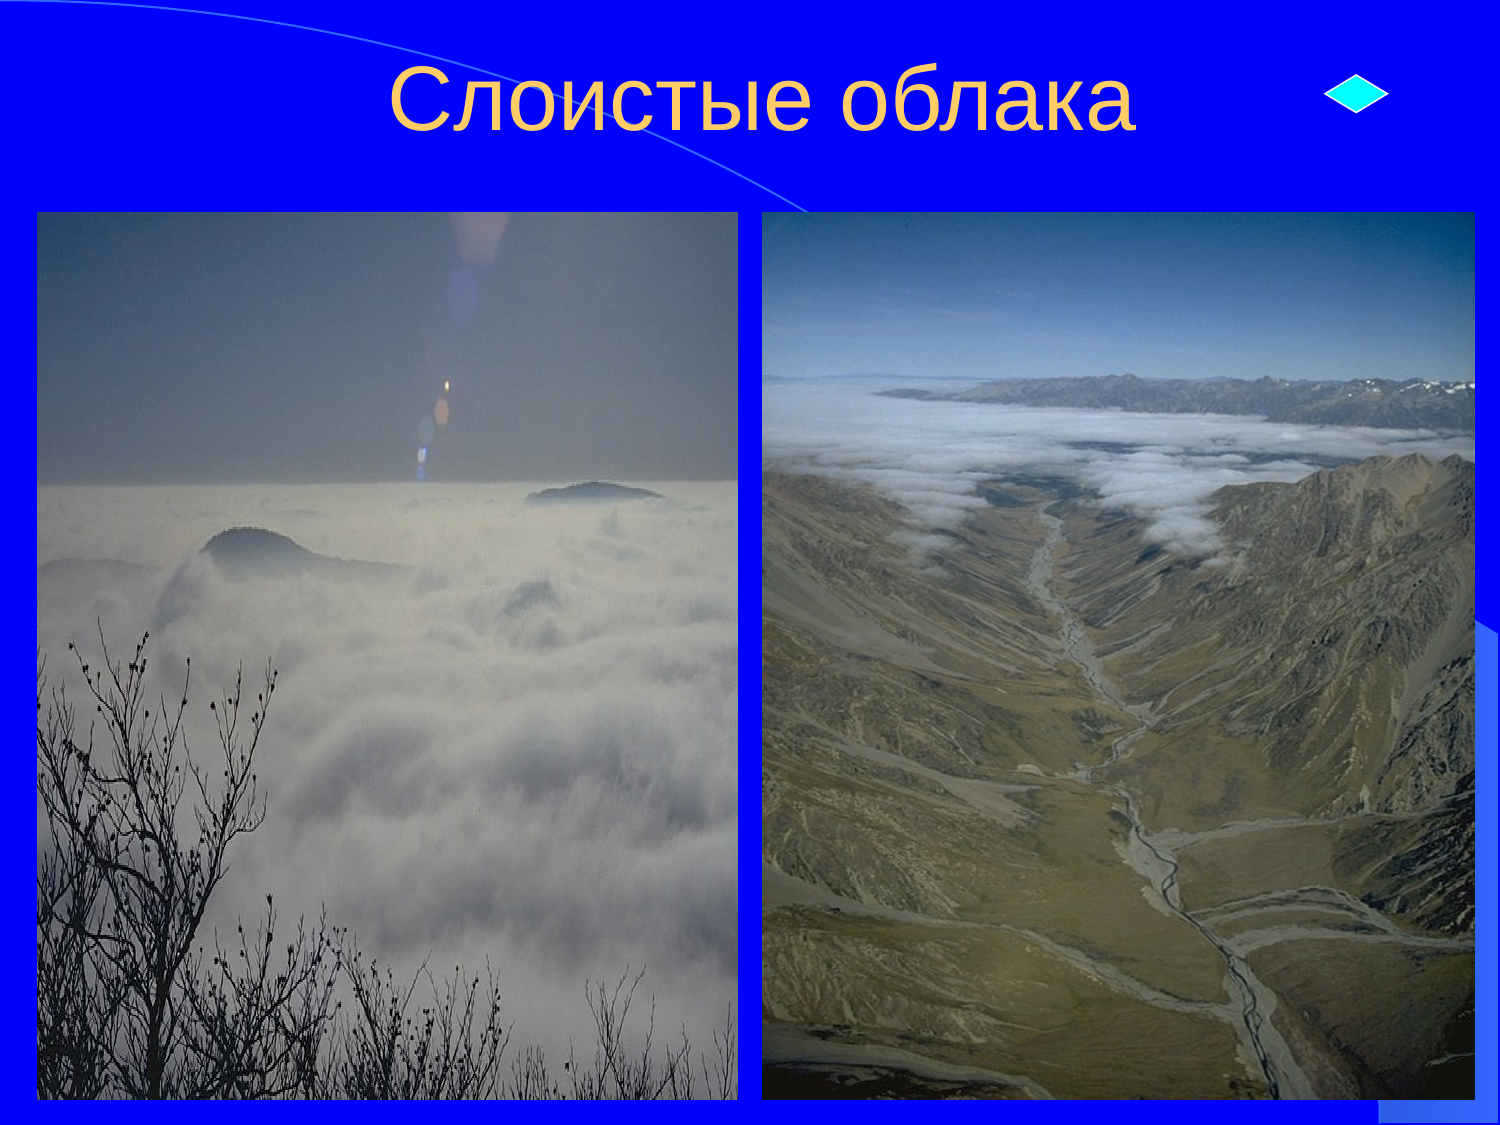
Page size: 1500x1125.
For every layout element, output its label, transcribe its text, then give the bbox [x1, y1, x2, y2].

text_box [1324, 75, 1388, 113]
picture [37, 212, 738, 1101]
picture [762, 212, 1475, 1101]
title Слоистые облака [125, 0, 1400, 188]
